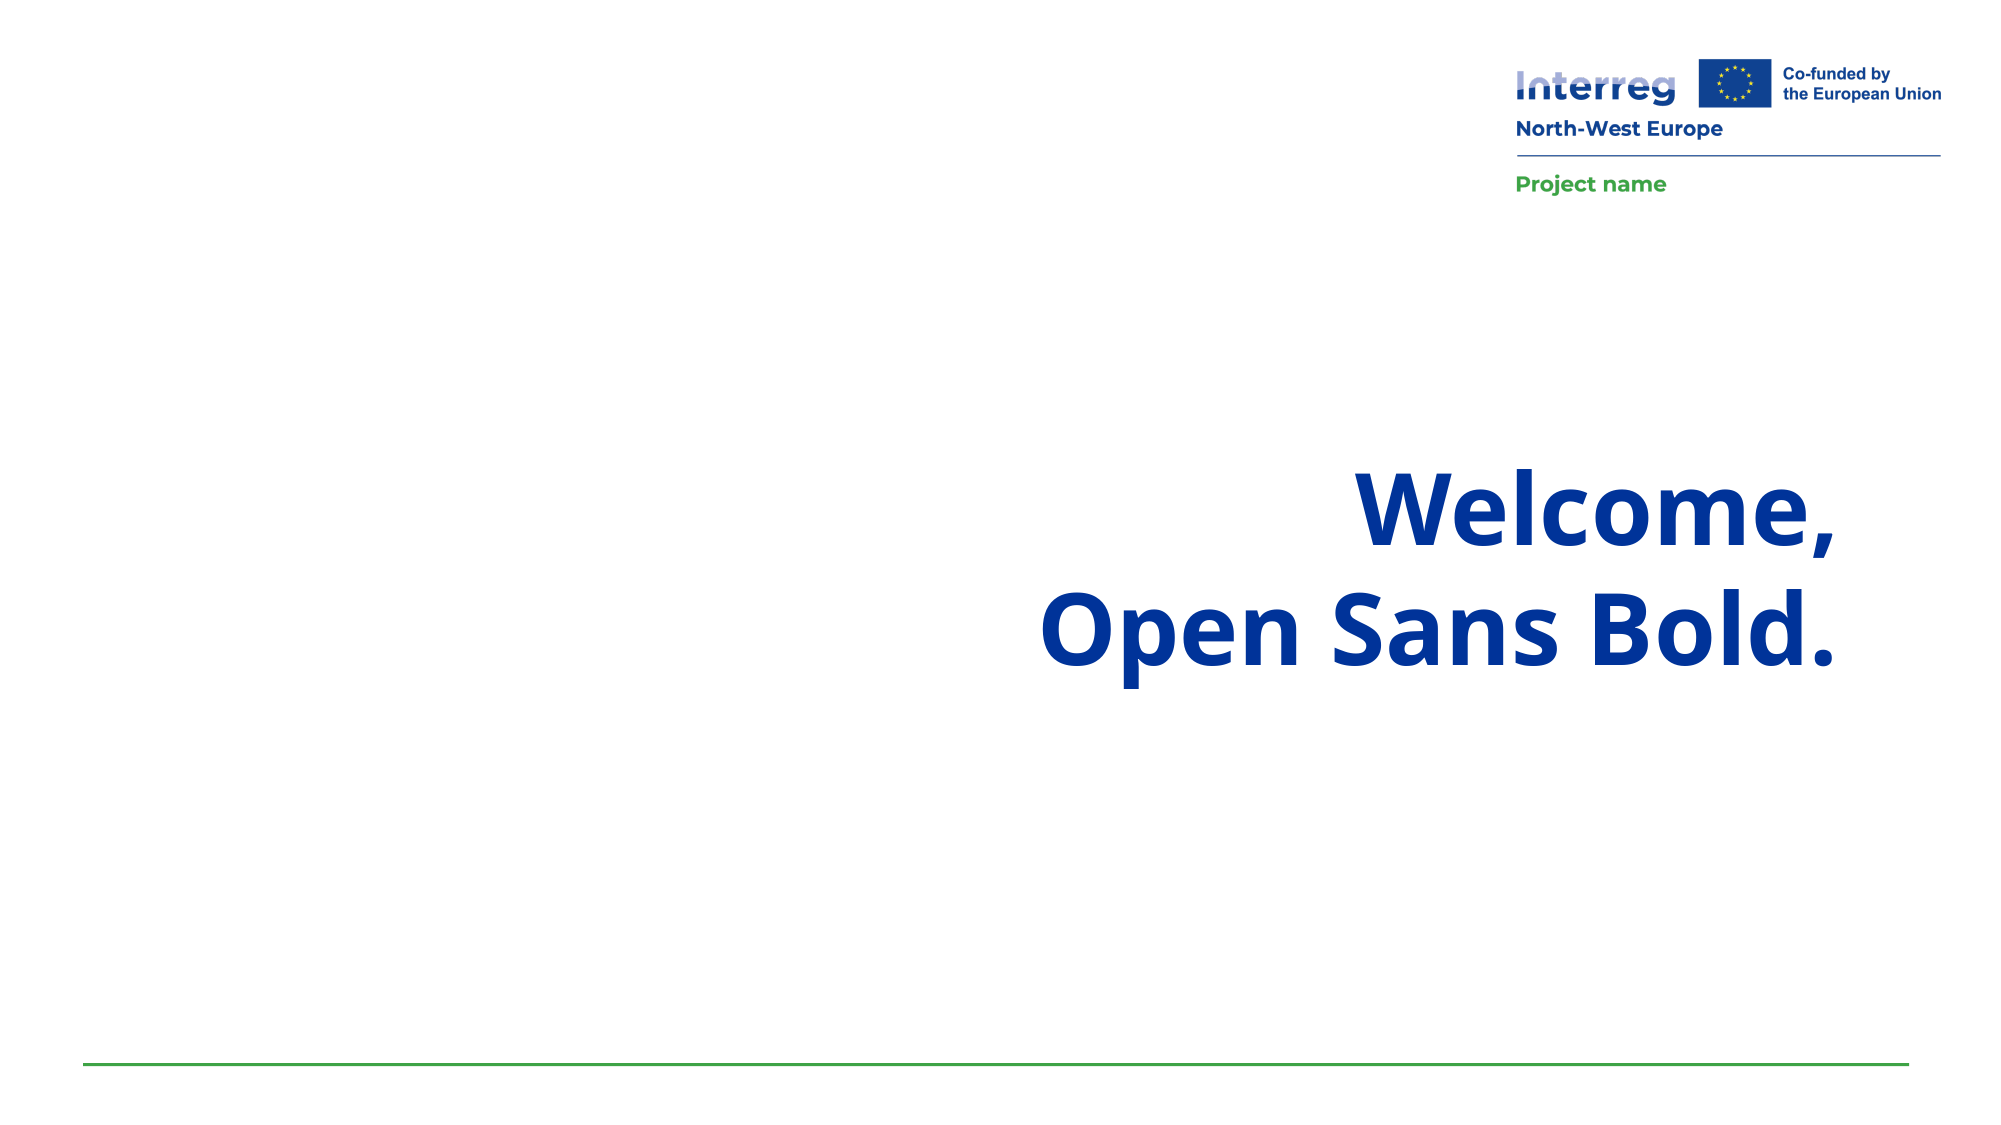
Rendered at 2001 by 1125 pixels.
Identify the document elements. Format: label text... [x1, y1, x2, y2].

picture [1458, 0, 2000, 251]
text_box Welcome, Open Sans Bold. [578, 437, 1854, 687]
